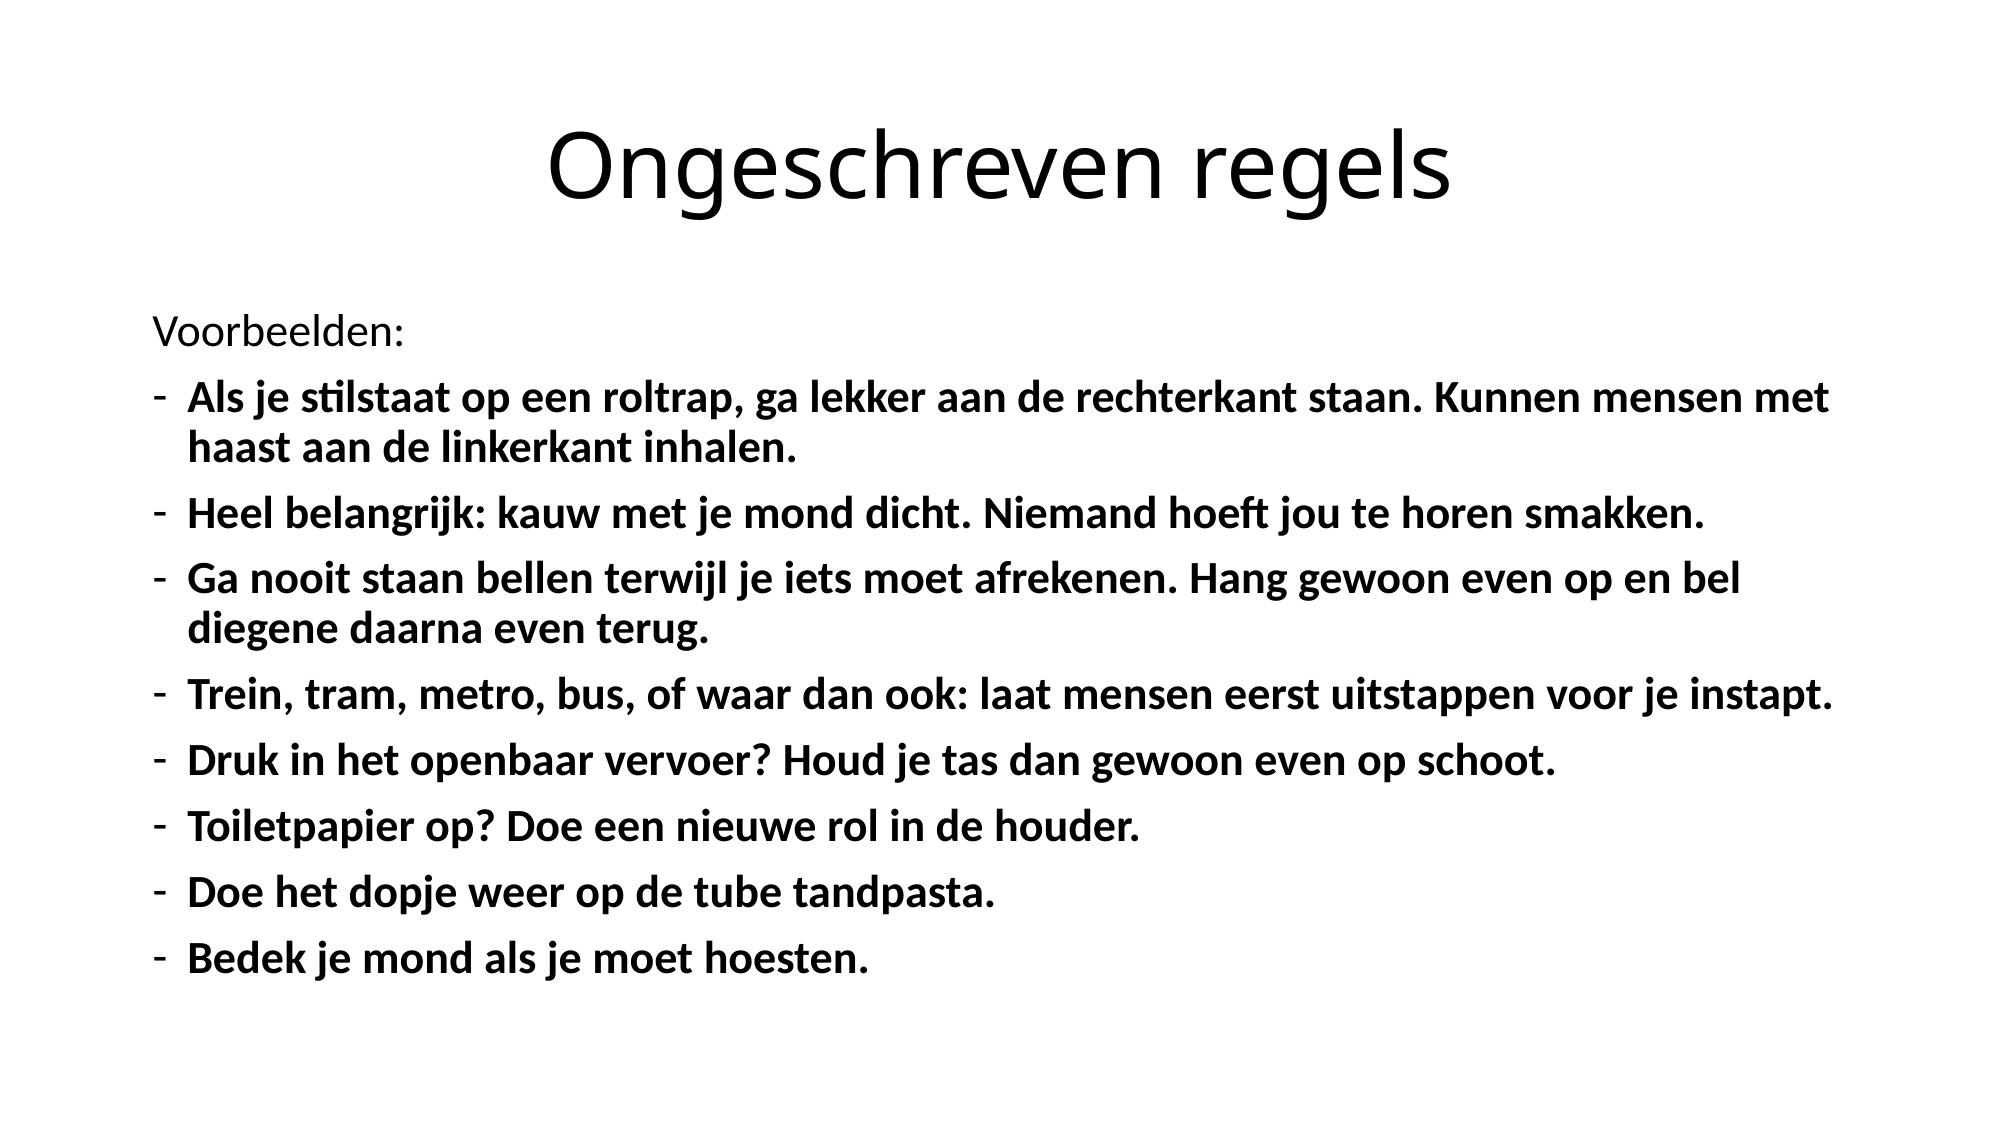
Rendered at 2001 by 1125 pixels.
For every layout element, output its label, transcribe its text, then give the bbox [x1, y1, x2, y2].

title Ongeschreven regels [137, 59, 1863, 278]
list Voorbeelden: Als je stilstaat op een roltrap, ga lekker aan de rechterkant staan. Kunnen mensen met haast aan de linkerkant inhalen. Heel belangrijk: kauw met je mond dicht. Niemand hoeft jou te horen smakken. Ga nooit staan bellen terwijl je iets moet afrekenen. Hang gewoon even op en bel diegene daarna even terug. Trein, tram, metro, bus, of waar dan ook: laat mensen eerst uitstappen voor je instapt. Druk in het openbaar vervoer? Houd je tas dan gewoon even op schoot. Toiletpapier op? Doe een nieuwe rol in de houder. Doe het dopje weer op de tube tandpasta. Bedek je mond als je moet hoesten. [137, 299, 1863, 1014]
